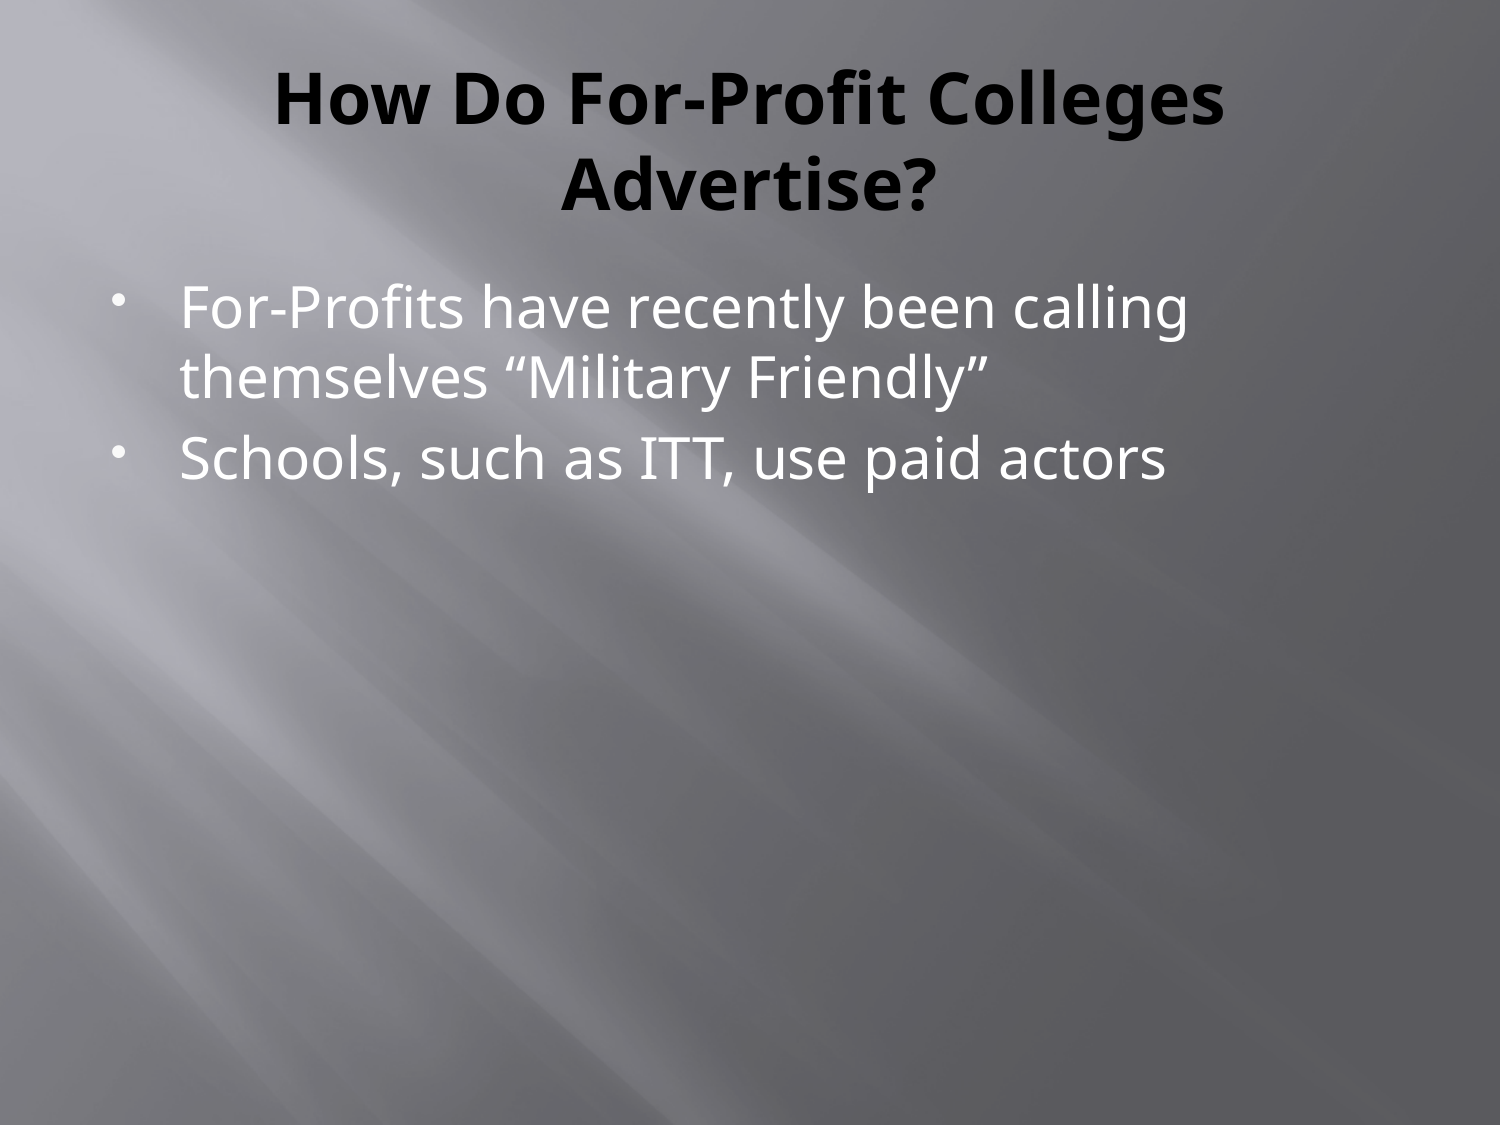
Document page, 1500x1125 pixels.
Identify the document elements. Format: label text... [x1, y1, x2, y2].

list For-Profits have recently been calling themselves “Military Friendly” Schools, such as ITT, use paid actors [75, 262, 1425, 1035]
title How Do For-Profit Colleges Advertise? [75, 45, 1425, 233]
